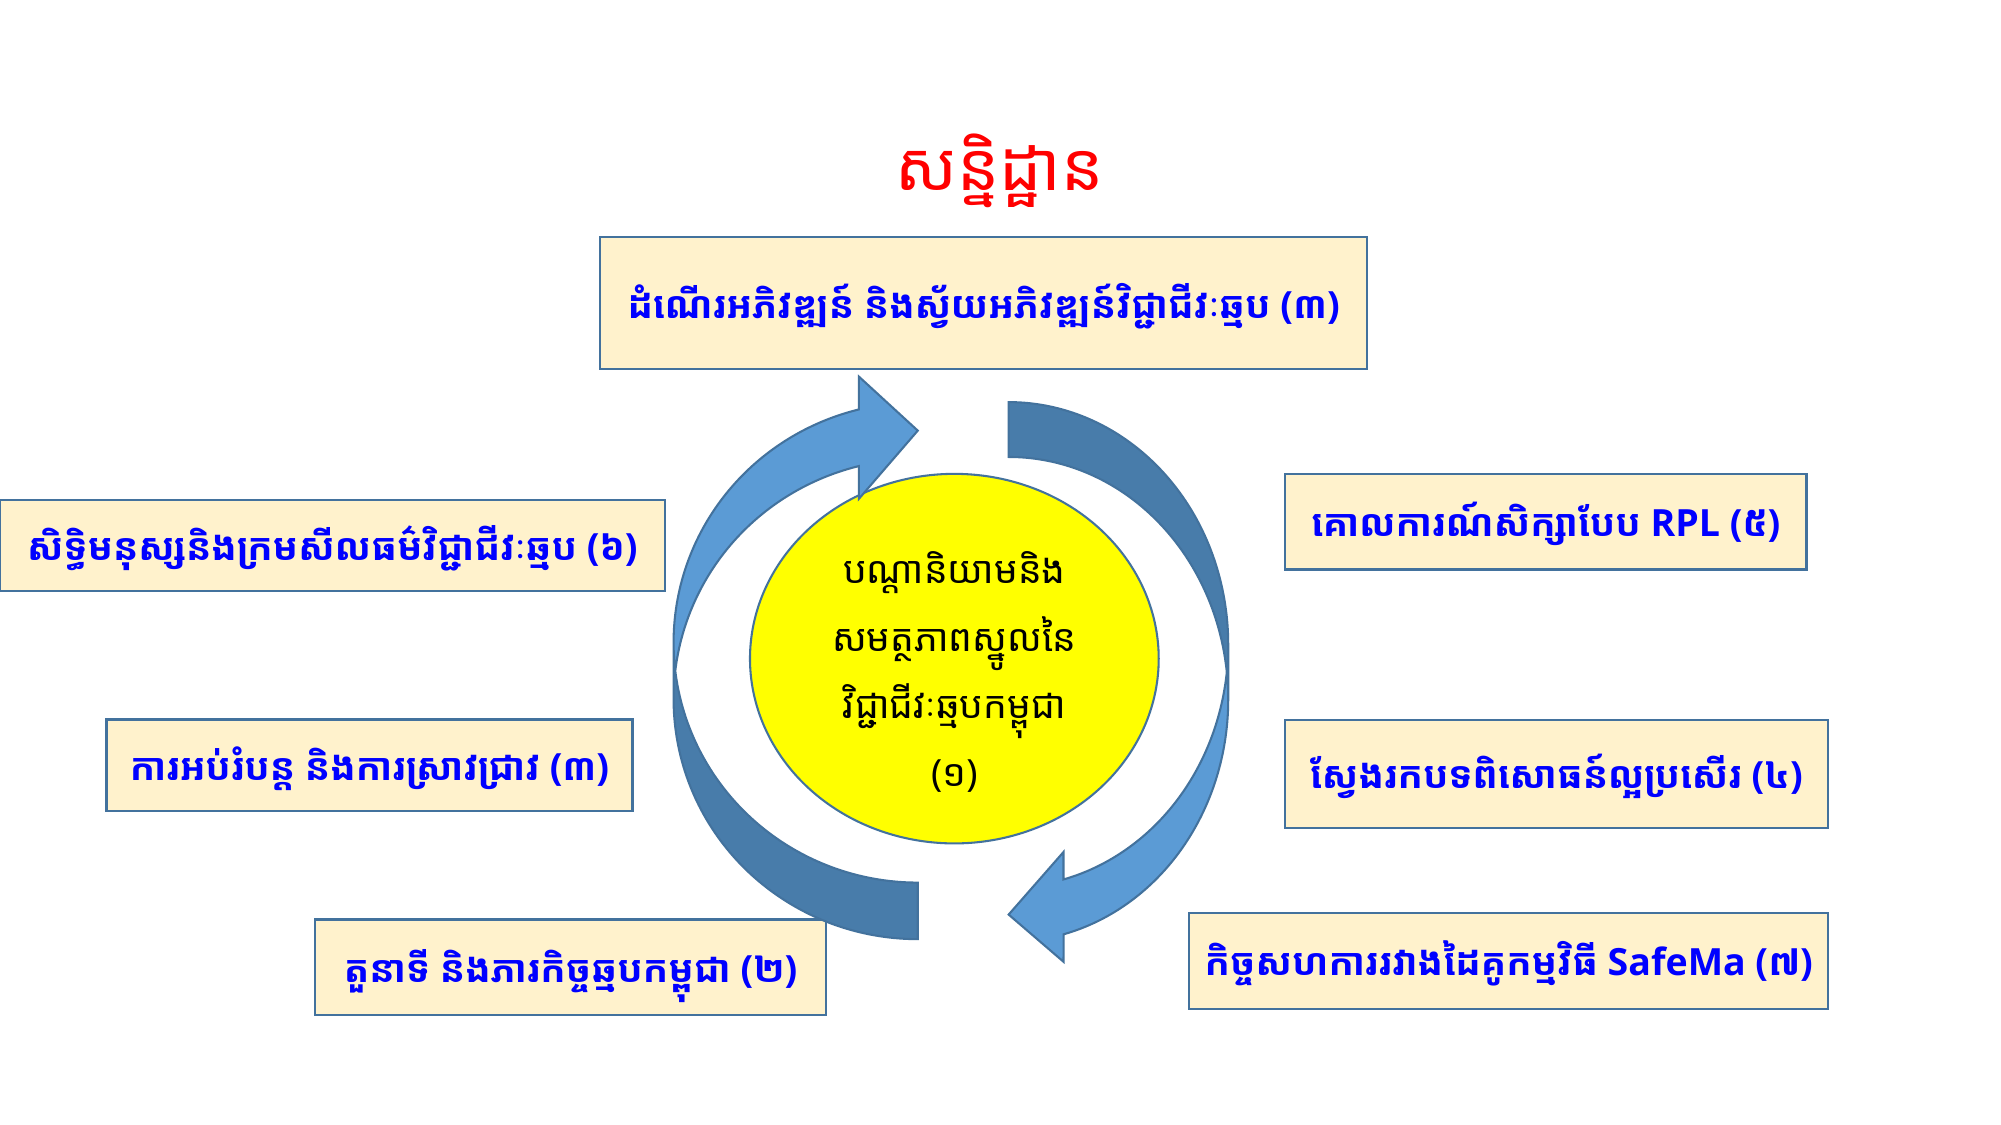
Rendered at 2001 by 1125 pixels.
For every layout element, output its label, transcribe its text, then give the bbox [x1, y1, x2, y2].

text_box គោលការណ៍សិក្សាបែប RPL (៥) [1284, 473, 1808, 571]
text_box ដំណើរអភិវឌ្ឍន៍ និងស្វ័យអភិវឌ្ឍន៍វិជ្ជាជីវៈឆ្មប (៣) [599, 236, 1368, 370]
text_box កិច្ចសហការរវាងដៃគូកម្មវិធី SafeMa (៧) [1188, 912, 1829, 1010]
text_box បណ្តានិយាម​និងសមត្ថភាពស្នូលនៃវិជ្ជាជីវៈឆ្មបកម្ពុជា (១) [748, 472, 1160, 845]
text_box សិទ្ធិមនុស្សនិងក្រមសីលធម៌វិជ្ជាជីវៈឆ្មប (៦) [0, 499, 666, 592]
text_box តួនាទី និងភារកិច្ចឆ្មបកម្ពុជា (២) [314, 918, 827, 1016]
text_box ការអប់រំបន្ត និងការស្រាវជ្រាវ (៣) [105, 718, 634, 812]
text_box [1007, 401, 1230, 965]
text_box [672, 374, 920, 941]
text_box ស្វែងរកបទពិសោធន៍ល្អប្រសើរ (៤) [1284, 719, 1829, 829]
title សន្និដ្ឋាន [137, 59, 1863, 278]
